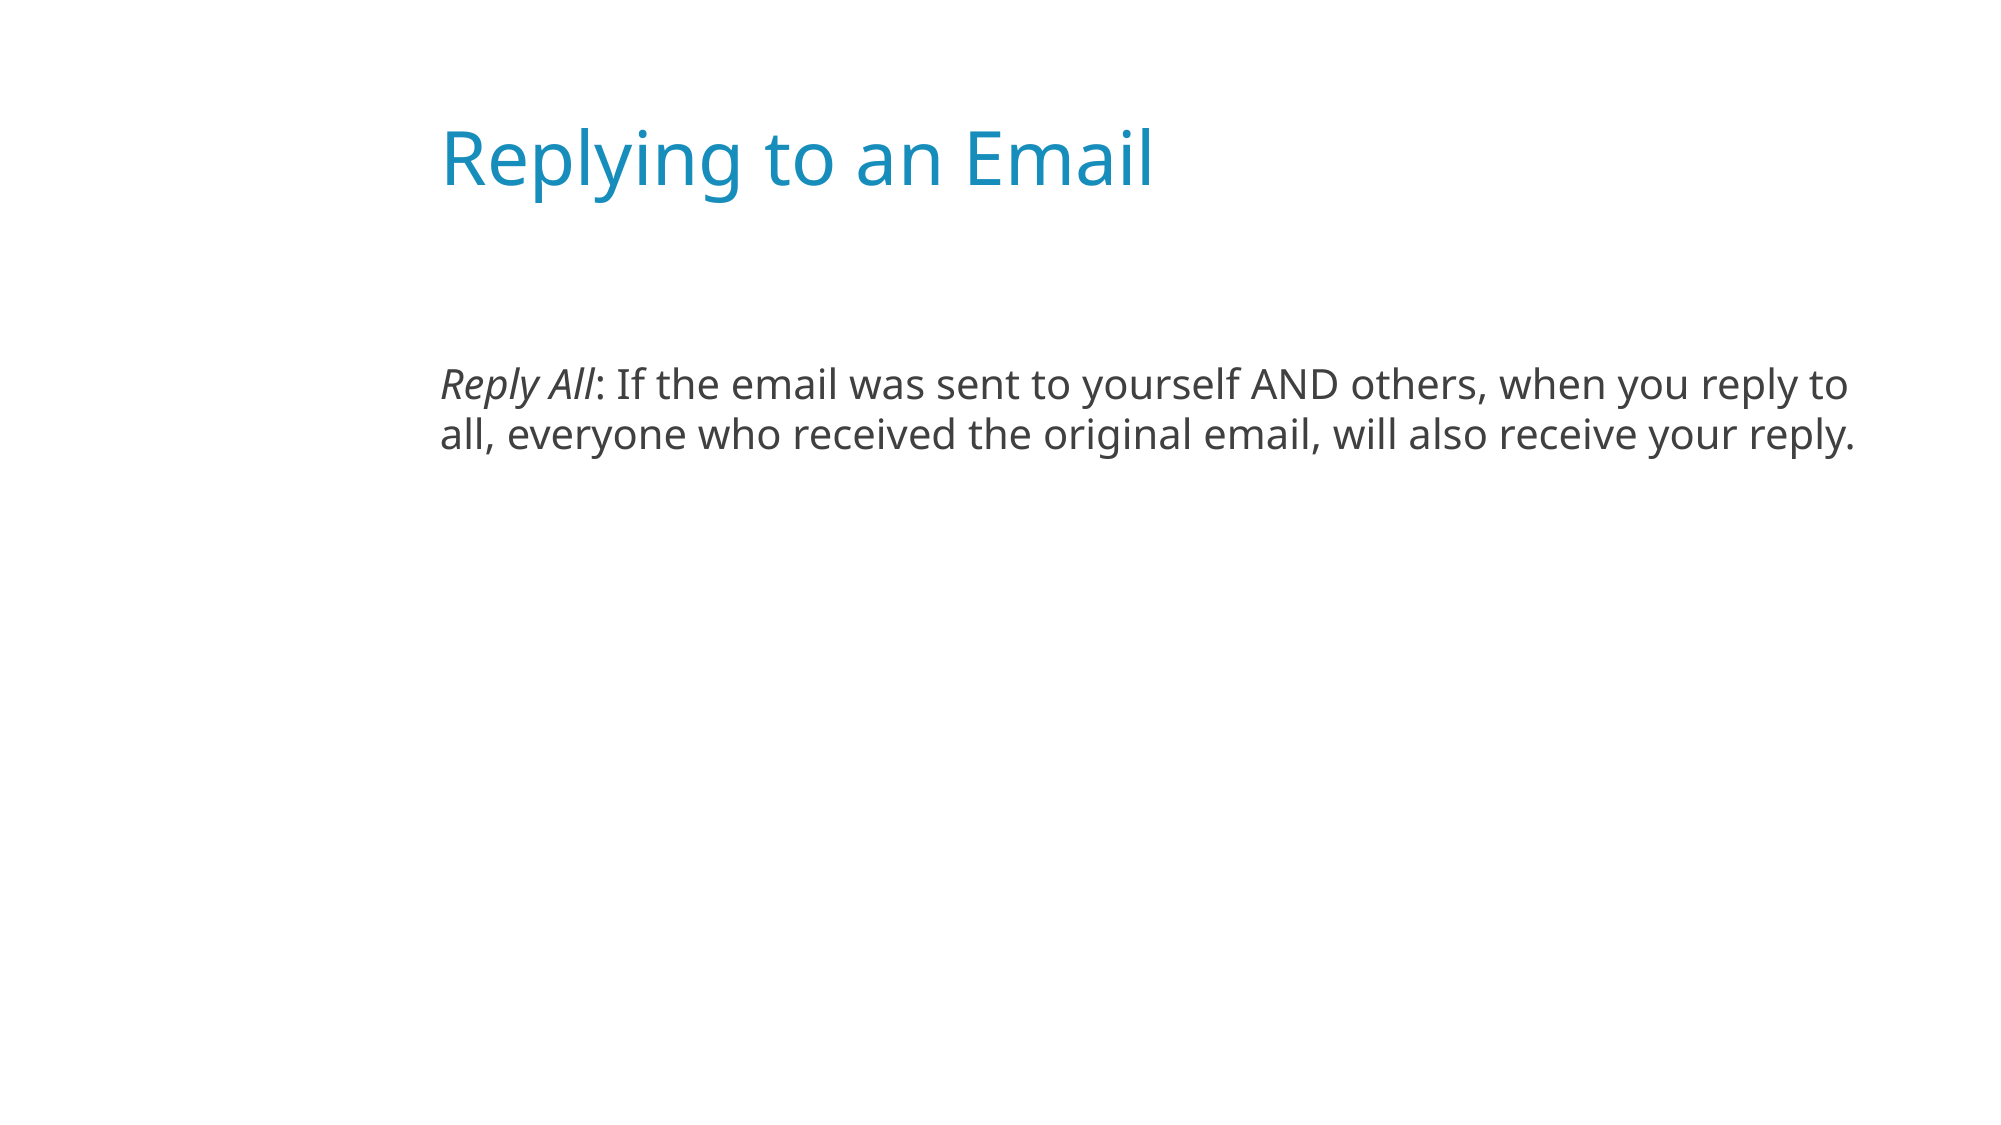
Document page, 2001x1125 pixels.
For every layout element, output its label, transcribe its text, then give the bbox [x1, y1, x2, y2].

title Replying to an Email [425, 102, 1888, 313]
list Reply All: If the email was sent to yourself AND others, when you reply to all, everyone who received the original email, will also receive your reply. [424, 350, 1888, 1074]
